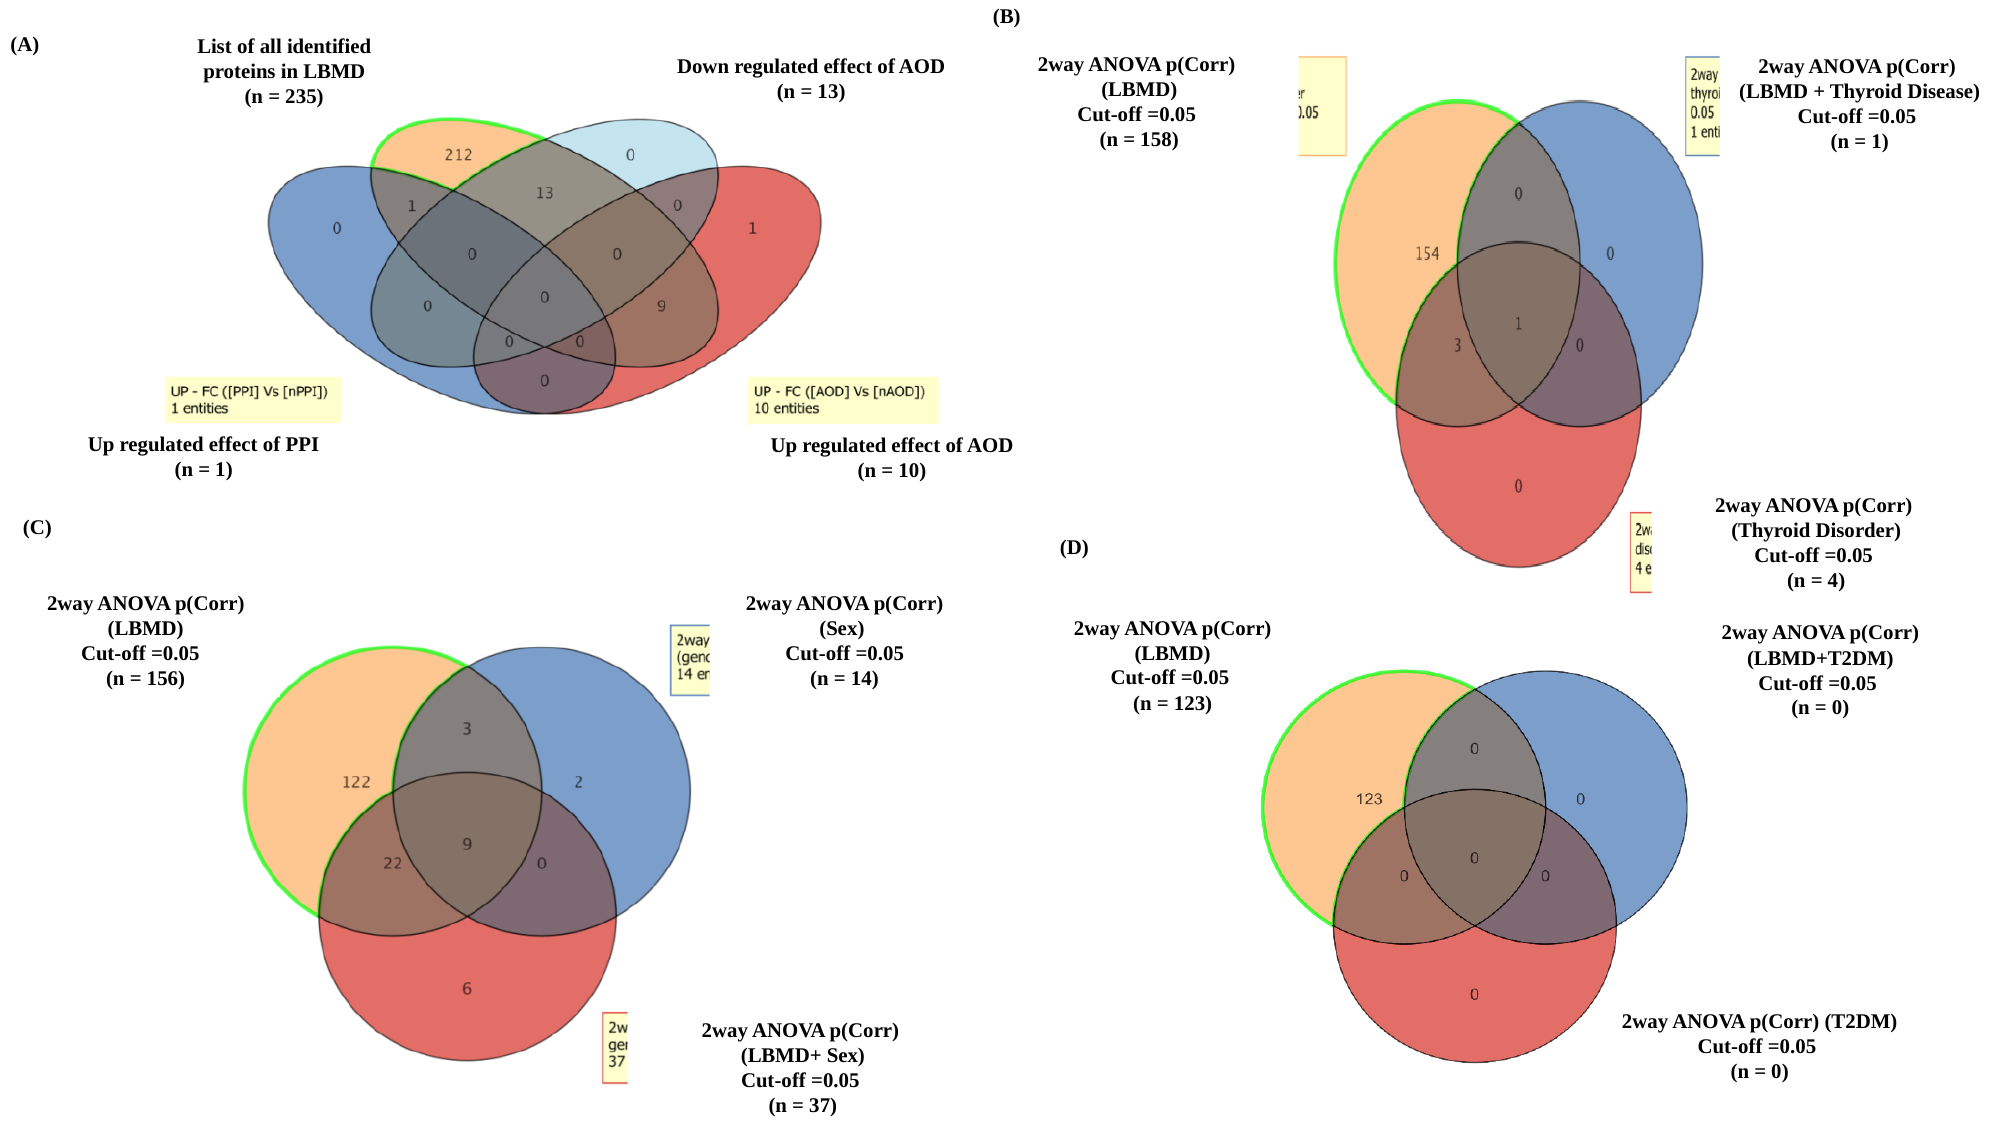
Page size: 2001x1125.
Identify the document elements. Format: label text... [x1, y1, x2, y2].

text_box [979, 43, 2000, 607]
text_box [11, 582, 980, 1125]
text_box (A) [0, 23, 38, 64]
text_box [38, 20, 1036, 562]
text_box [1052, 607, 1978, 1092]
text_box (B) [978, 0, 1060, 36]
text_box (C) [8, 506, 38, 546]
